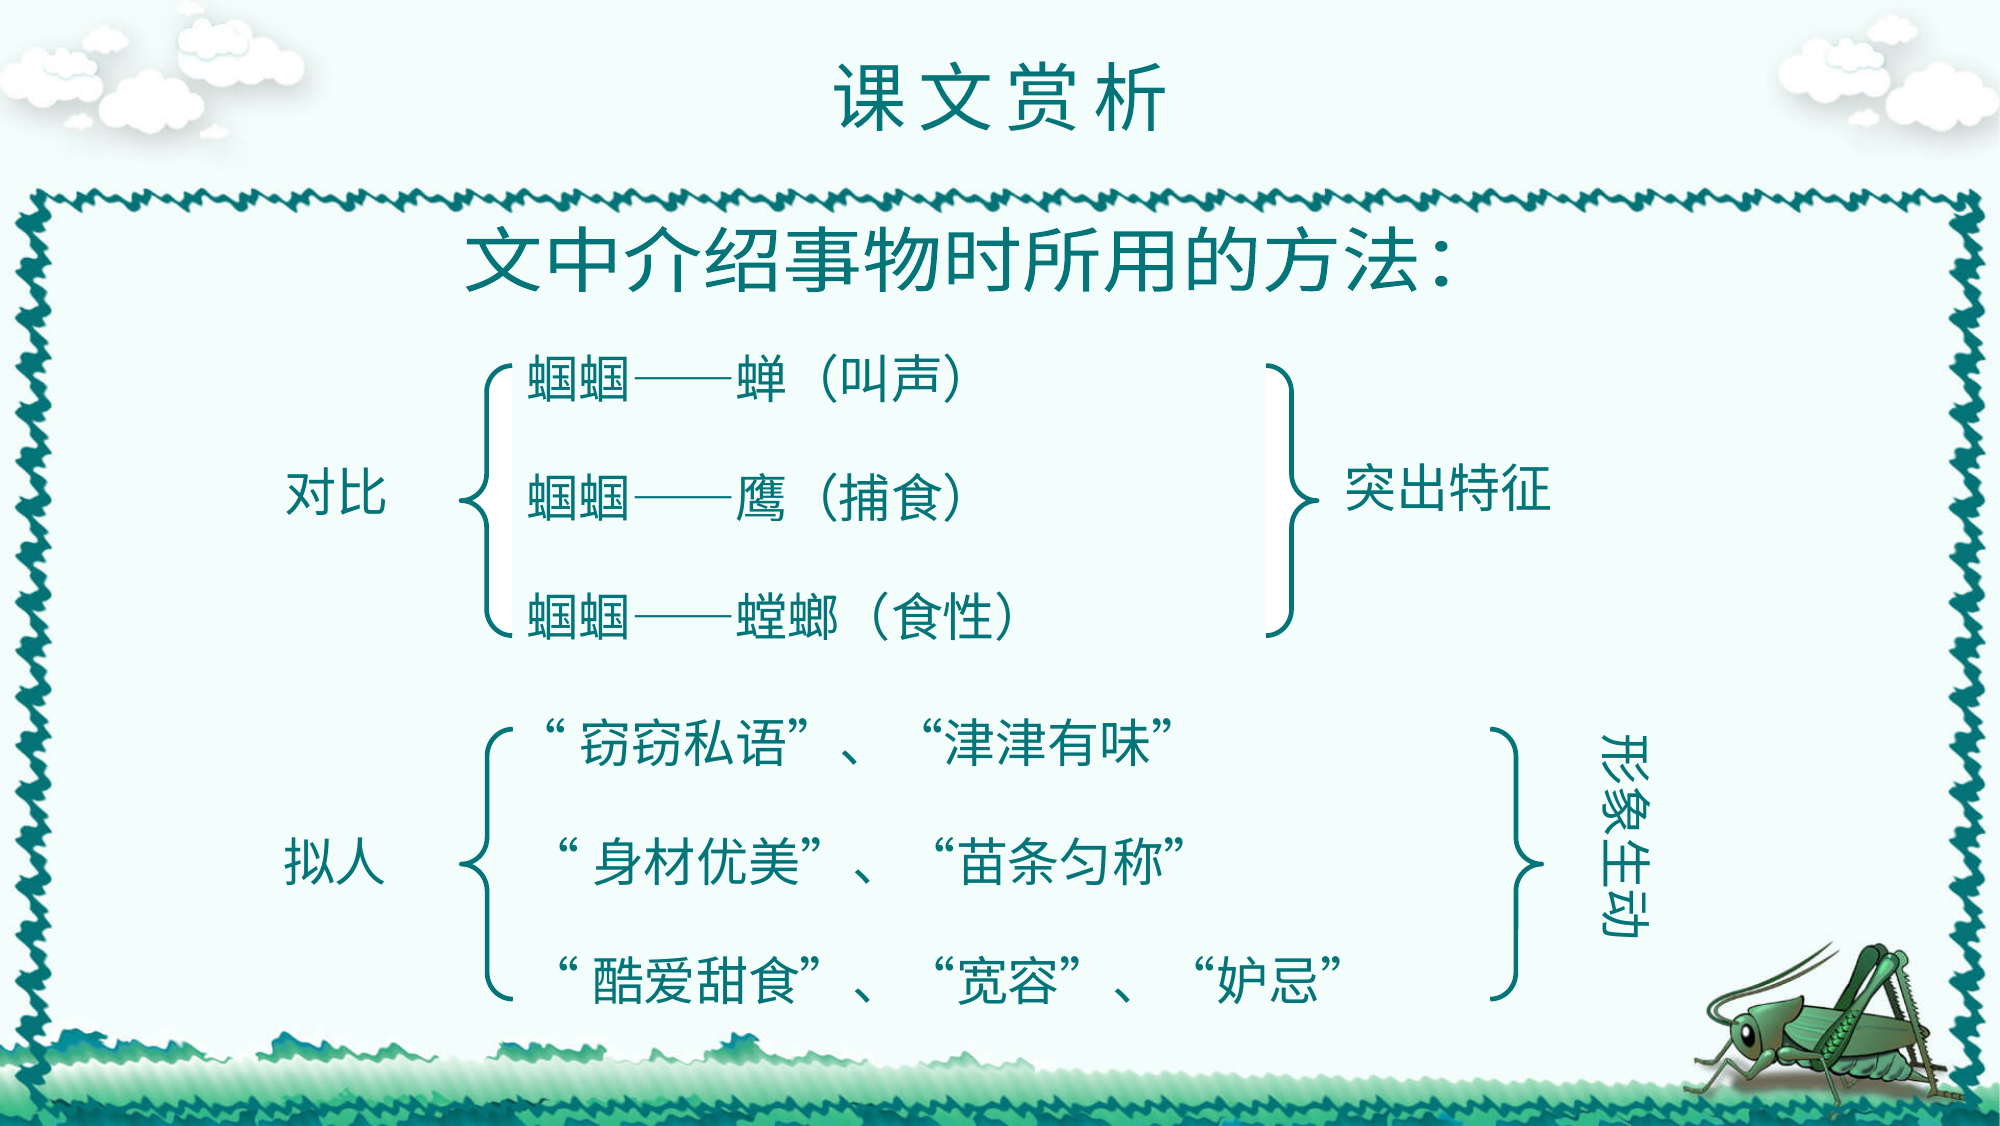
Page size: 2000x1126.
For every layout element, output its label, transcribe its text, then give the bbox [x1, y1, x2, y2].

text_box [269, 339, 1676, 646]
text_box 课文赏析 [671, 49, 1329, 140]
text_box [268, 702, 1666, 1032]
picture [0, 0, 2000, 1126]
